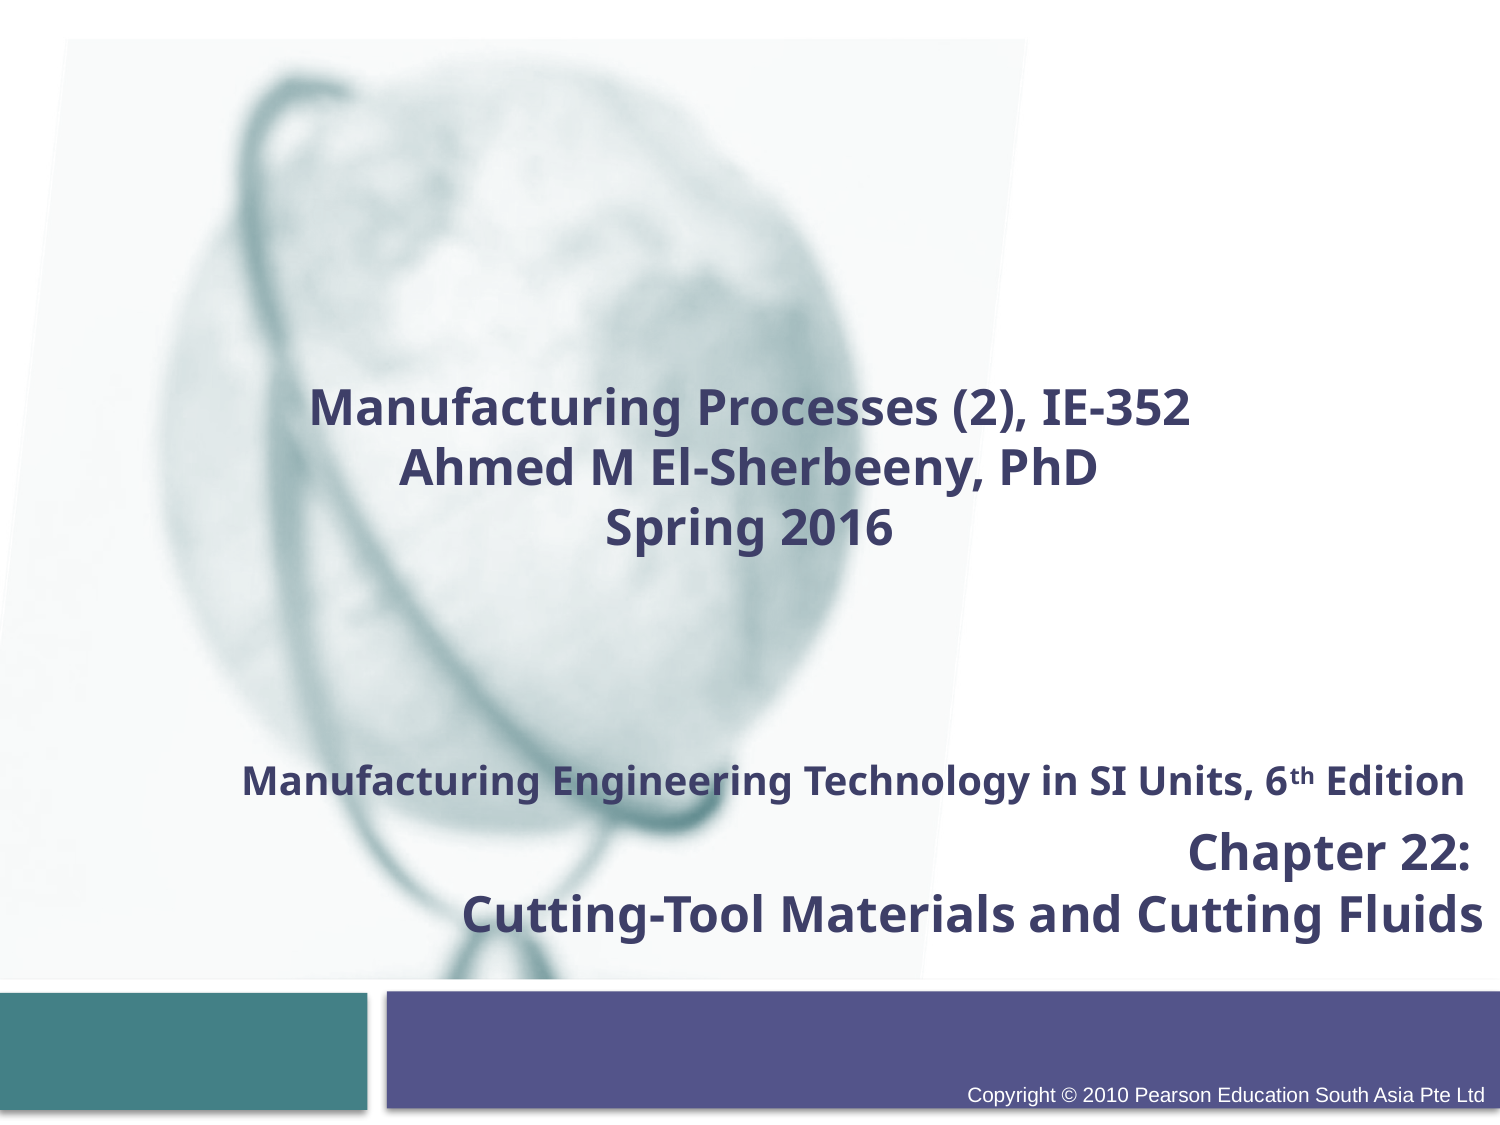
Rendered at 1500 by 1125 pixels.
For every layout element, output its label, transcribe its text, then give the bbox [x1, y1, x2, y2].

text_box Copyright © 2010 Pearson Education South Asia Pte Ltd [0, 1074, 1500, 1113]
title Manufacturing Engineering Technology in SI Units, 6th Edition Chapter 22: Cutting-Tool Materials and Cutting Fluids [0, 712, 1500, 950]
text_box Manufacturing Processes (2), IE-352 Ahmed M El-Sherbeeny, PhD Spring 2016 [0, 324, 1500, 563]
